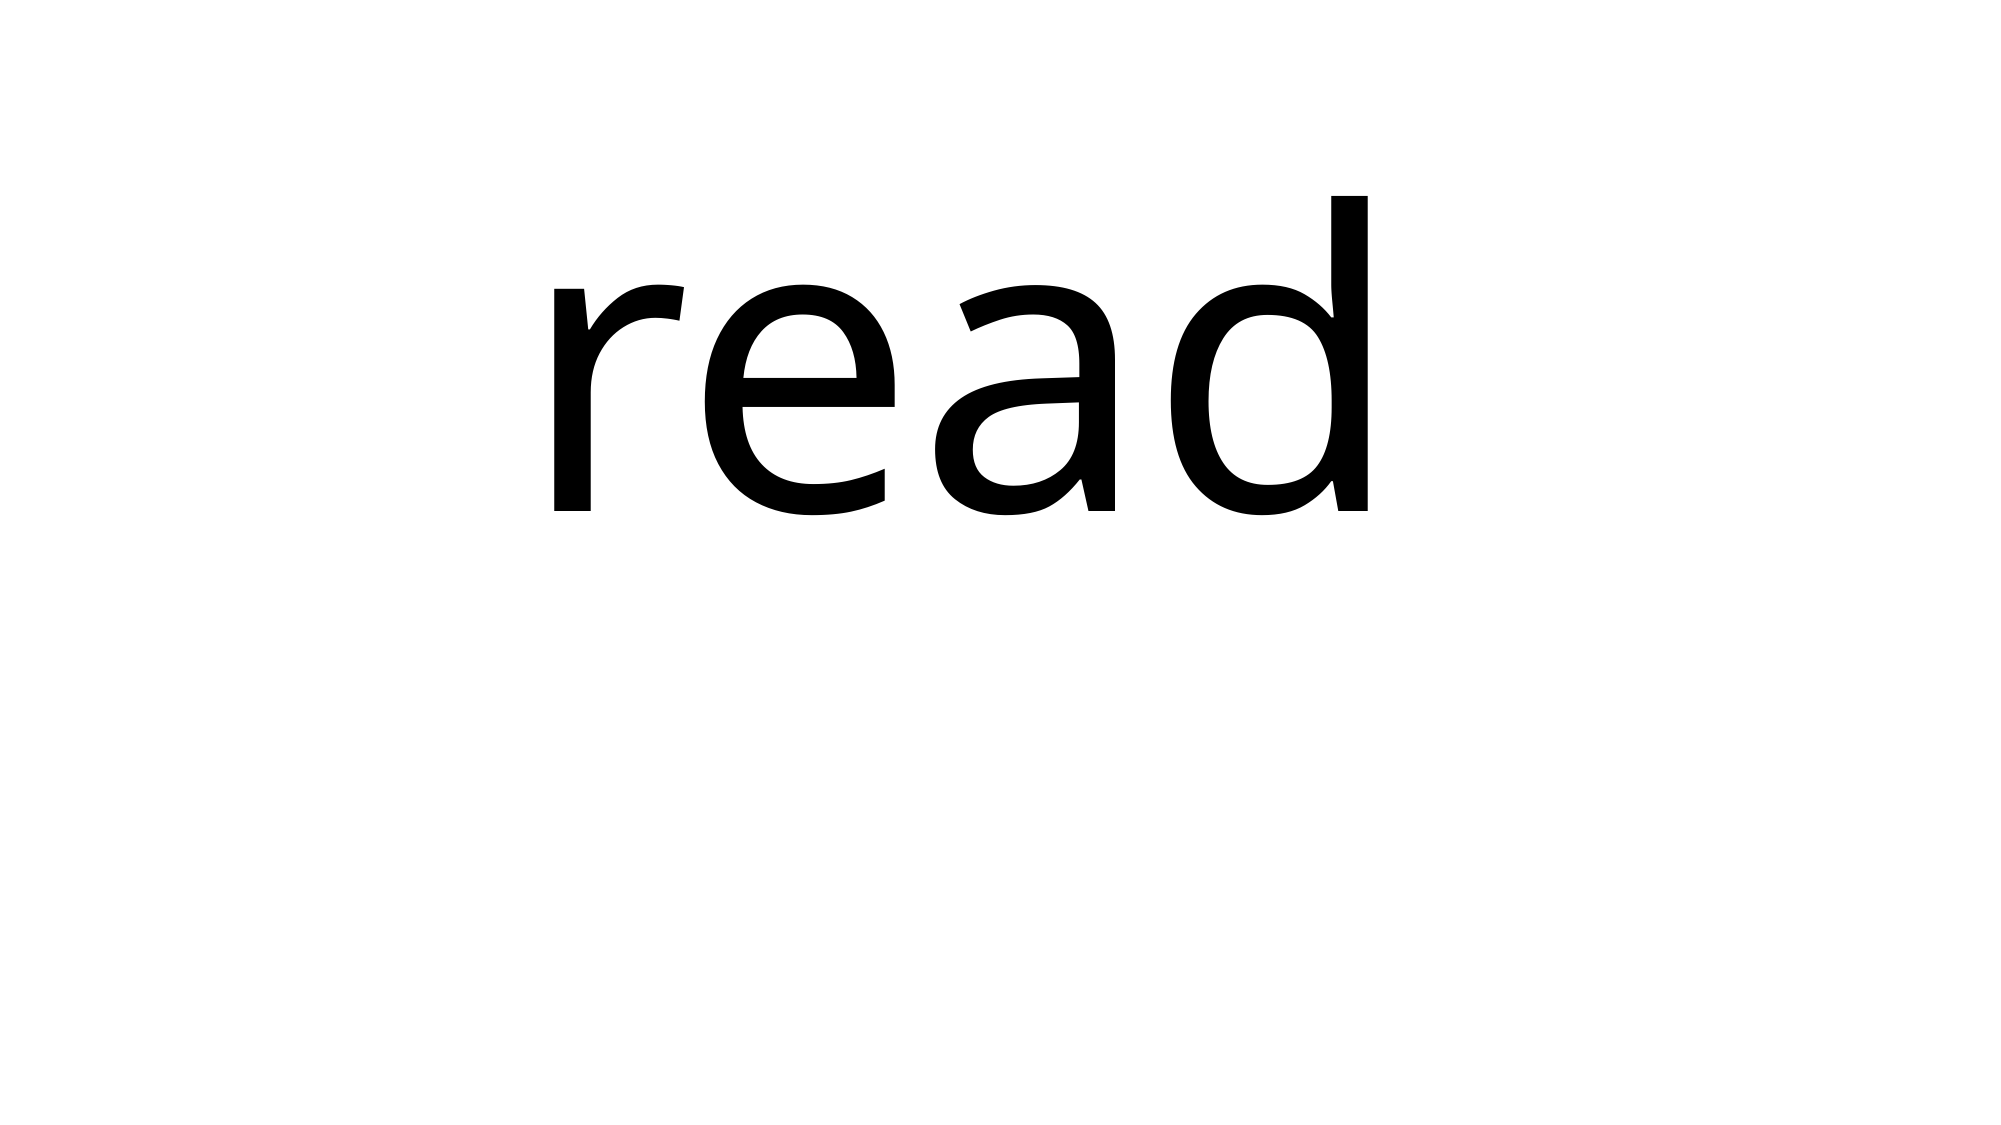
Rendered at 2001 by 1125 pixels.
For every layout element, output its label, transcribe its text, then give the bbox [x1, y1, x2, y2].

text_box read [95, 89, 1829, 603]
